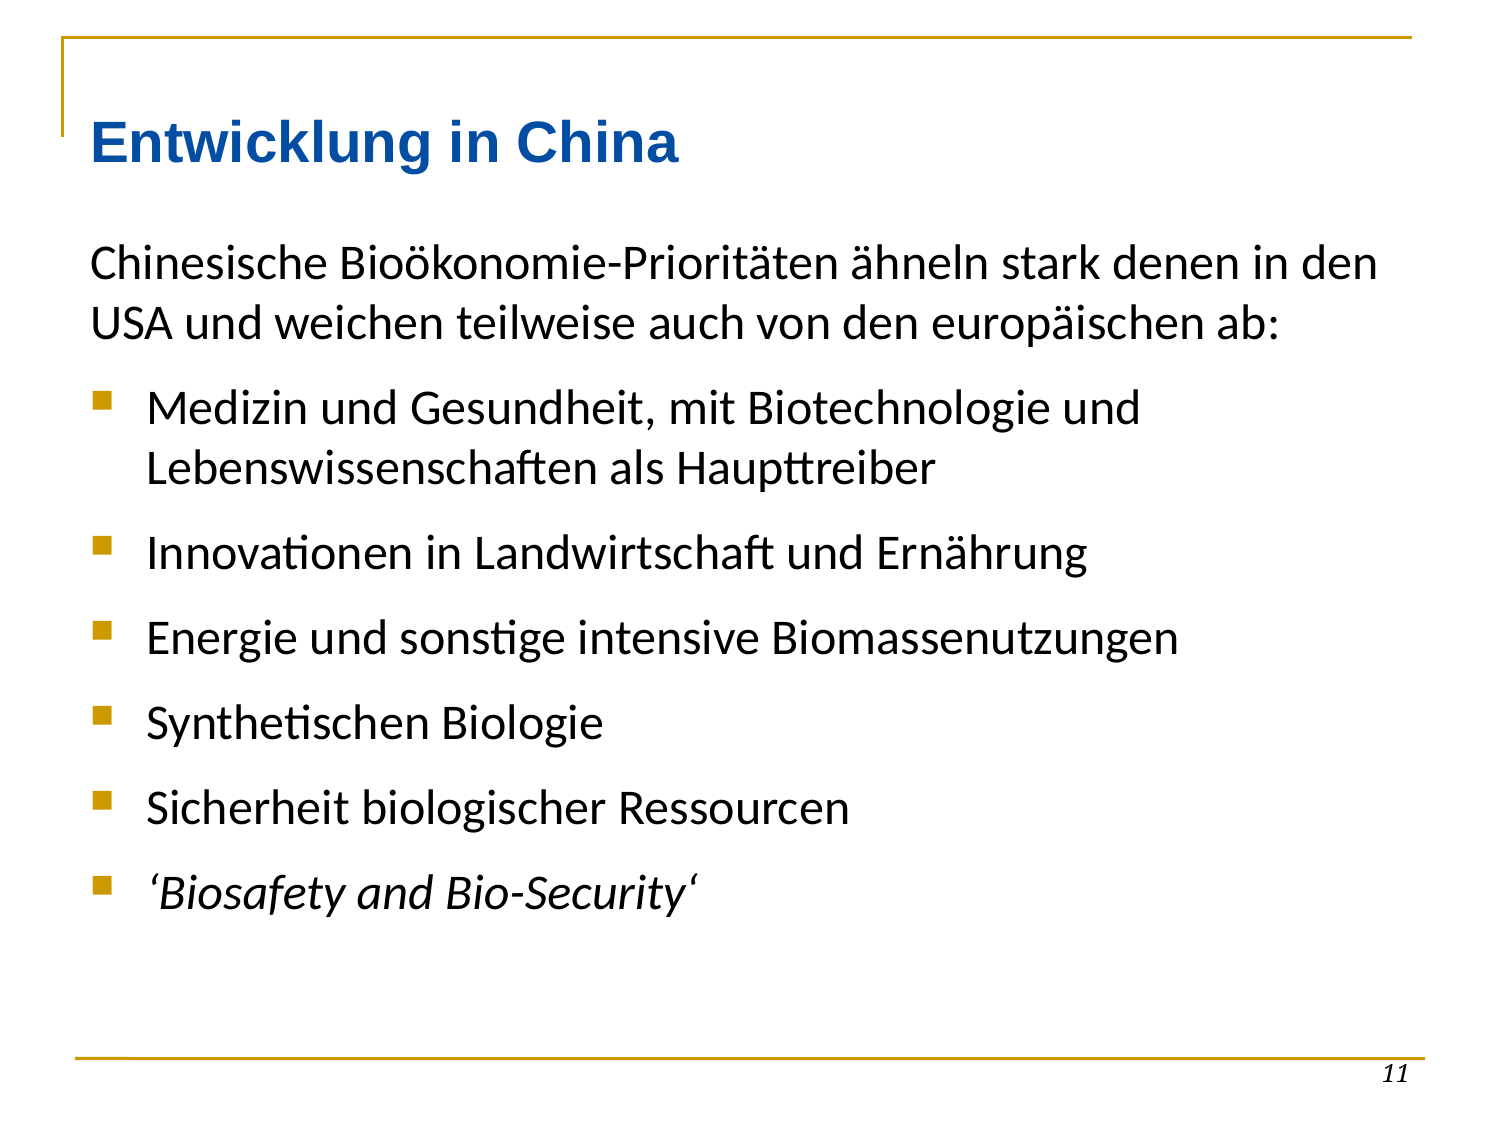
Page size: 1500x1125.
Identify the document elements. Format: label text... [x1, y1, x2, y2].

text_box Chinesische Bioökonomie-Prioritäten ähneln stark denen in den USA und weichen teilweise auch von den europäischen ab: Medizin und Gesundheit, mit Biotechnologie und Lebenswissenschaften als Haupttreiber Innovationen in Landwirtschaft und Ernährung Energie und sonstige intensive Biomassenutzungen Synthetischen Biologie Sicherheit biologischer Ressourcen ‘Biosafety and Bio-Security‘ [74, 222, 1425, 701]
title Entwicklung in China [75, 45, 1459, 233]
slide_number 11 [1074, 1023, 1426, 1100]
